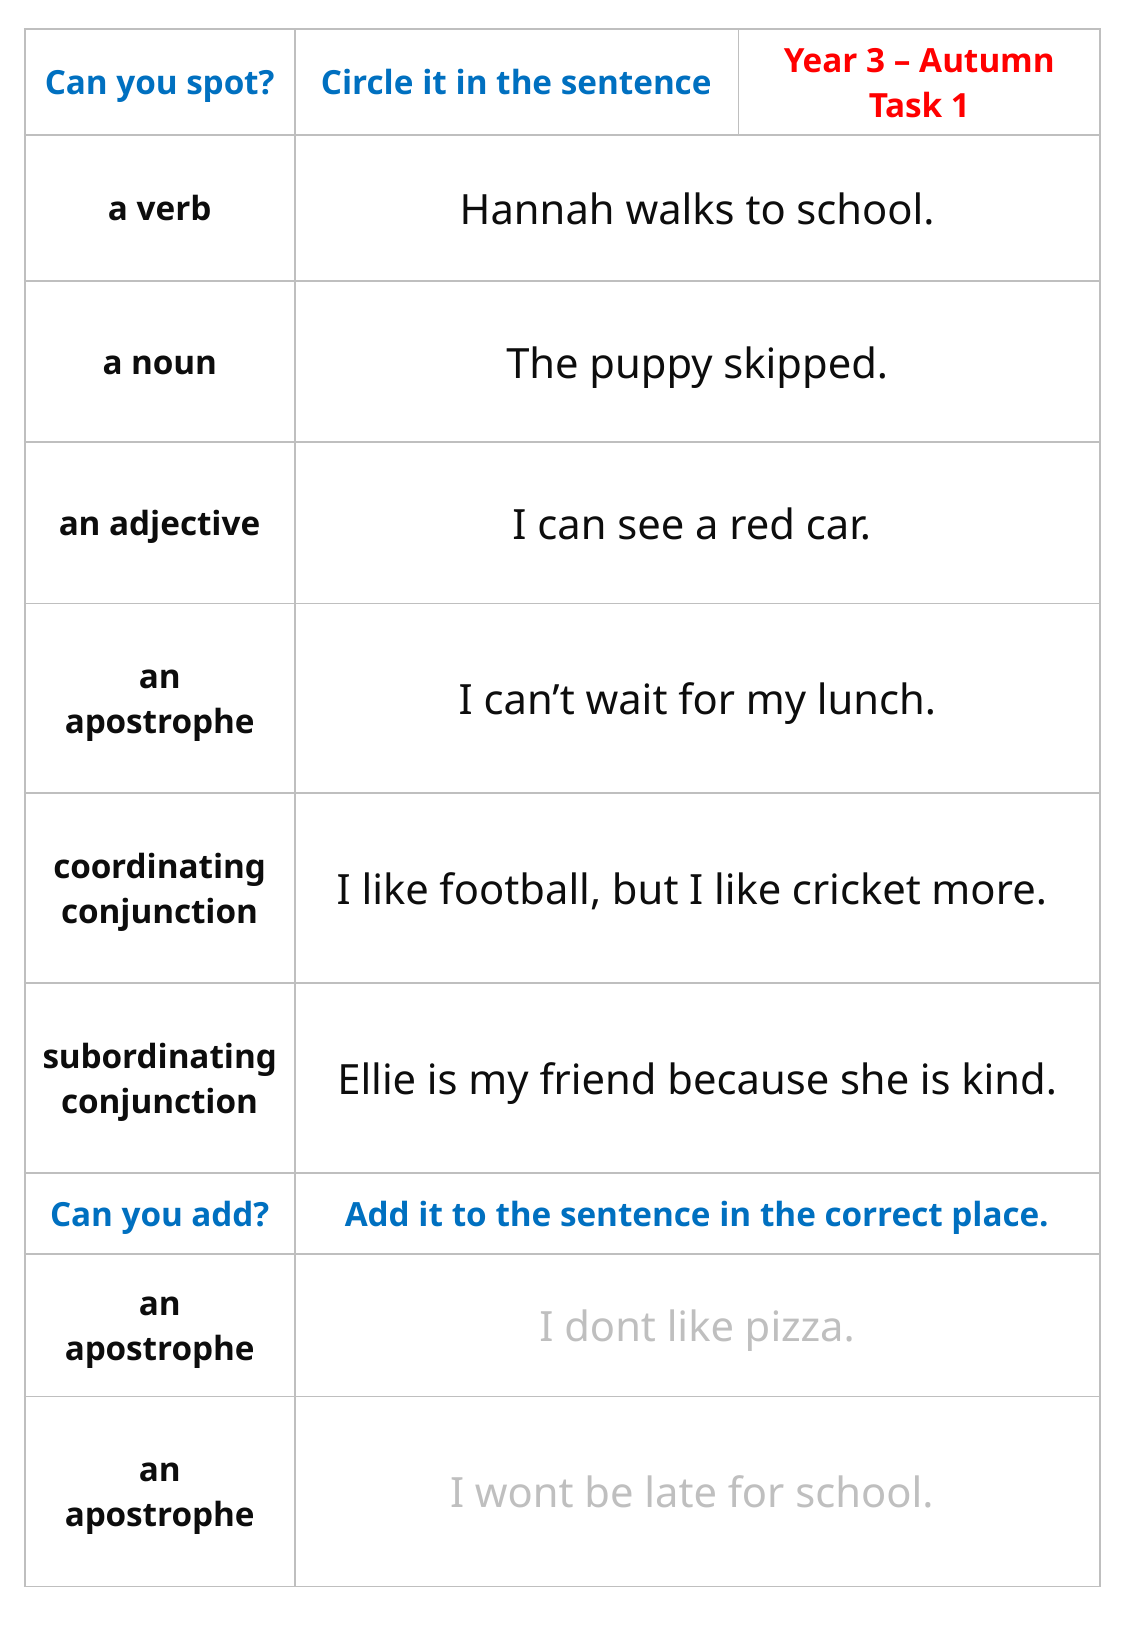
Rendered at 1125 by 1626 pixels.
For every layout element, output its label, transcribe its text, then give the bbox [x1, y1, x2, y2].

table_cell I like football, but I like cricket more. [296, 794, 1099, 982]
table_cell a verb [26, 136, 294, 280]
table_cell subordinating conjunction [26, 984, 294, 1172]
table_header Circle it in the sentence [296, 30, 738, 134]
table_cell a noun [26, 282, 294, 441]
table_cell an apostrophe [26, 604, 294, 792]
table_cell I can see a red car. [296, 443, 1099, 603]
table_cell Can you add? [26, 1174, 294, 1253]
table_cell I can’t wait for my lunch. [296, 604, 1099, 792]
table_cell I wont be late for school. [296, 1397, 1099, 1586]
table_cell Add it to the sentence in the correct place. [296, 1174, 1099, 1253]
table_cell The puppy skipped. [296, 282, 1099, 441]
table_cell Ellie is my friend because she is kind. [296, 984, 1099, 1172]
table_header Year 3 – Autumn Task 1 [739, 30, 1099, 134]
table_cell an apostrophe [26, 1397, 294, 1586]
table_cell an adjective [26, 443, 294, 603]
table_cell coordinating conjunction [26, 794, 294, 982]
table_header Can you spot? [26, 30, 294, 134]
table_cell an apostrophe [26, 1255, 294, 1396]
table_cell Hannah walks to school. [296, 136, 1099, 280]
table_cell I dont like pizza. [296, 1255, 1099, 1396]
